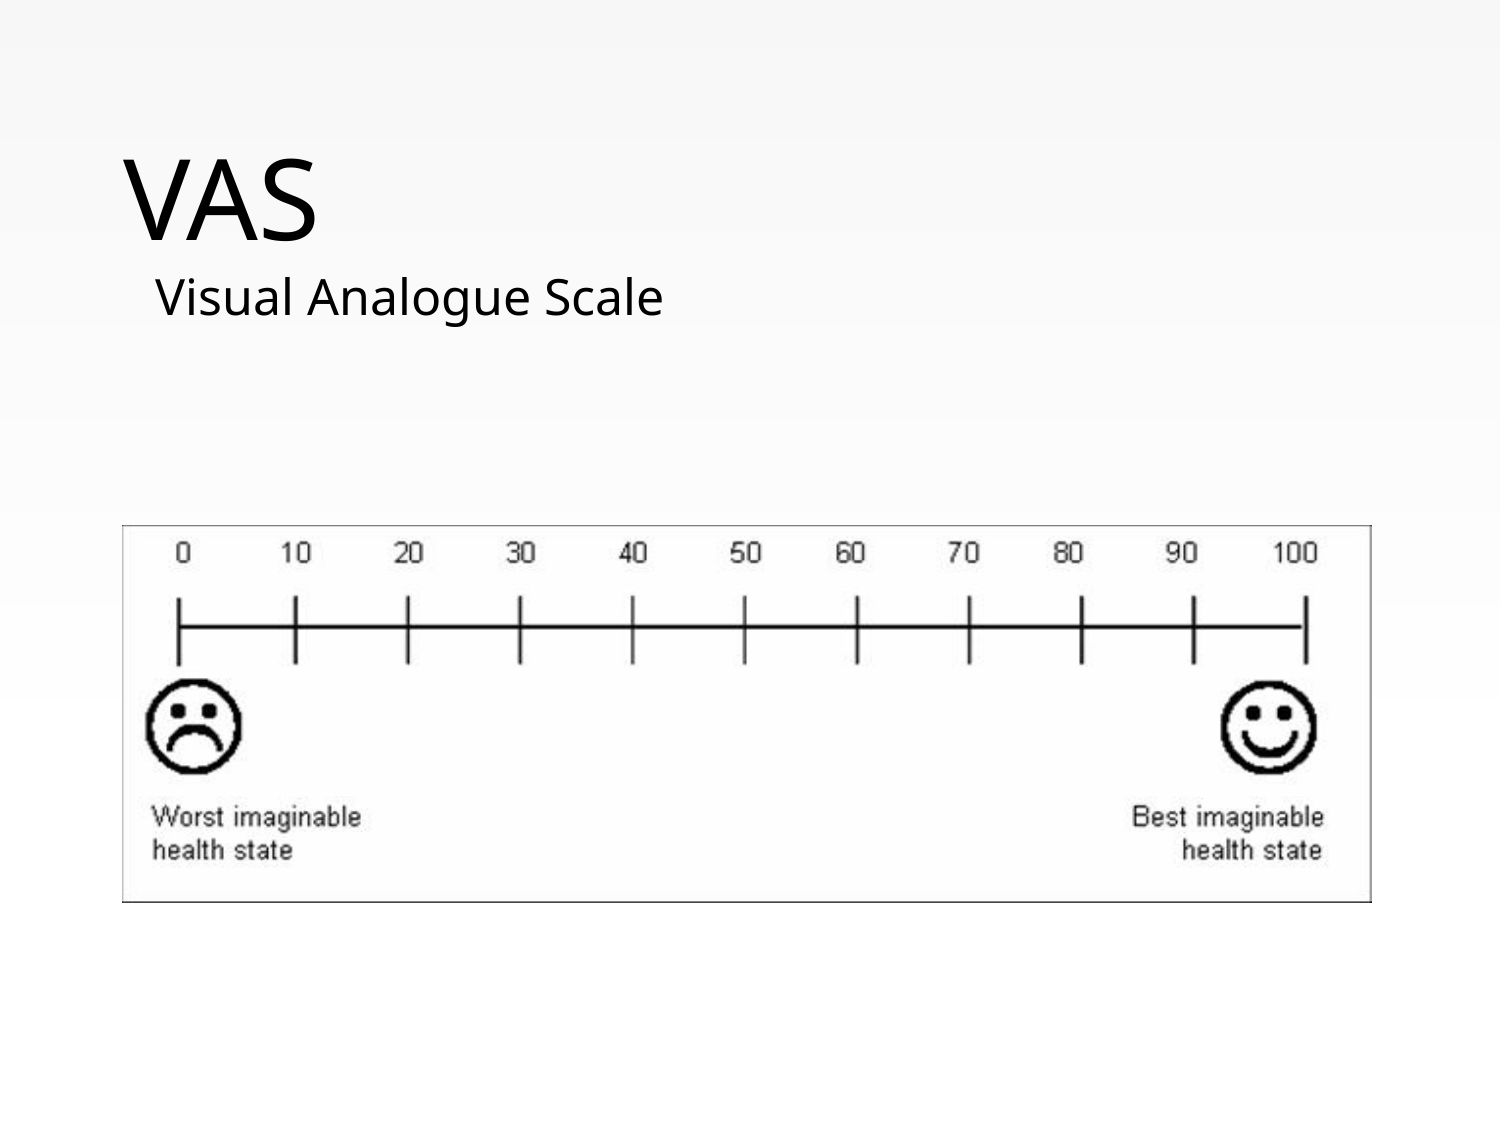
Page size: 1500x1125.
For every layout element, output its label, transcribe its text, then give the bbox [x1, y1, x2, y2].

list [122, 524, 1372, 903]
title VAS [108, 101, 1424, 290]
text_box Visual Analogue Scale [140, 257, 681, 333]
